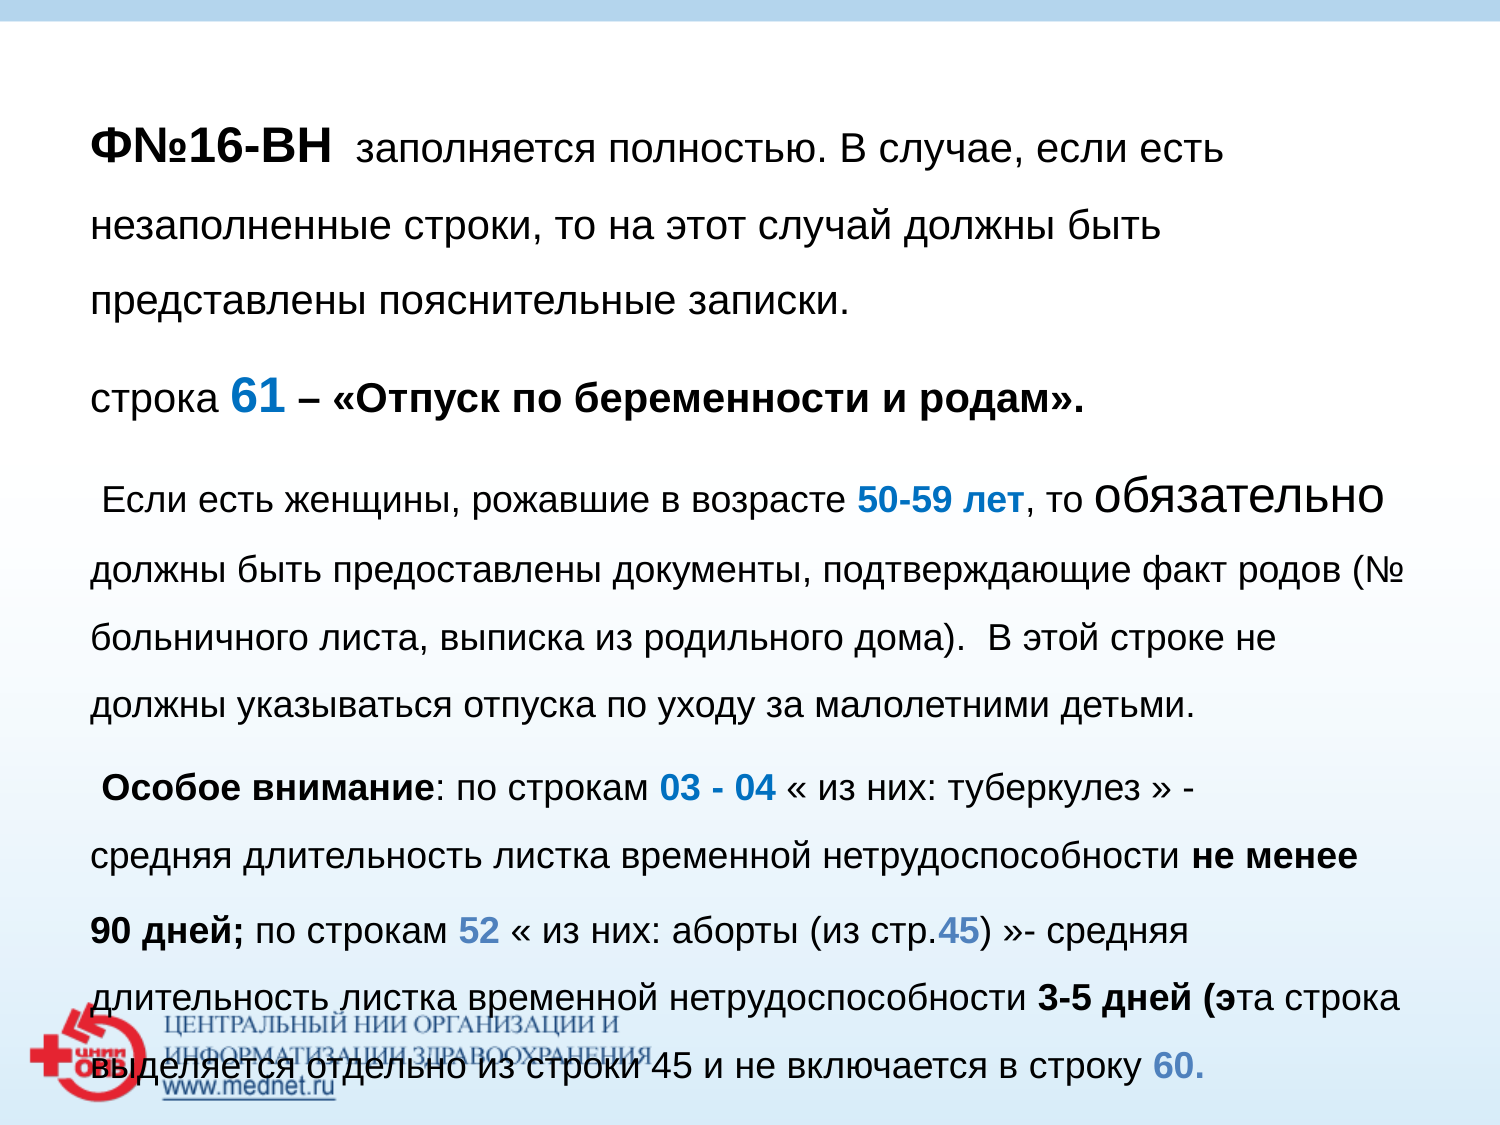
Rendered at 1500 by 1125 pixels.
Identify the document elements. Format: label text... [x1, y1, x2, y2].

picture [0, 0, 1500, 1125]
list Ф№16-ВН заполняется полностью. В случае, если есть незаполненные строки, то на этот случай должны быть представлены пояснительные записки. строка 61 – «Отпуск по беременности и родам». Если есть женщины, рожавшие в возрасте 50-59 лет, то обязательно должны быть предоставлены документы, подтверждающие факт родов (№ больничного листа, выписка из родильного дома). В этой строке не должны указываться отпуска по уходу за малолетними детьми. Особое внимание: по строкам 03 - 04 « из них: туберкулез » - средняя длительность листка временной нетрудоспособности не менее 90 дней; по строкам 52 « из них: аборты (из стр.45) »- средняя длительность листка временной нетрудоспособности 3-5 дней (эта строка выделяется отдельно из строки 45 и не включается в строку 60. [75, 75, 1425, 963]
